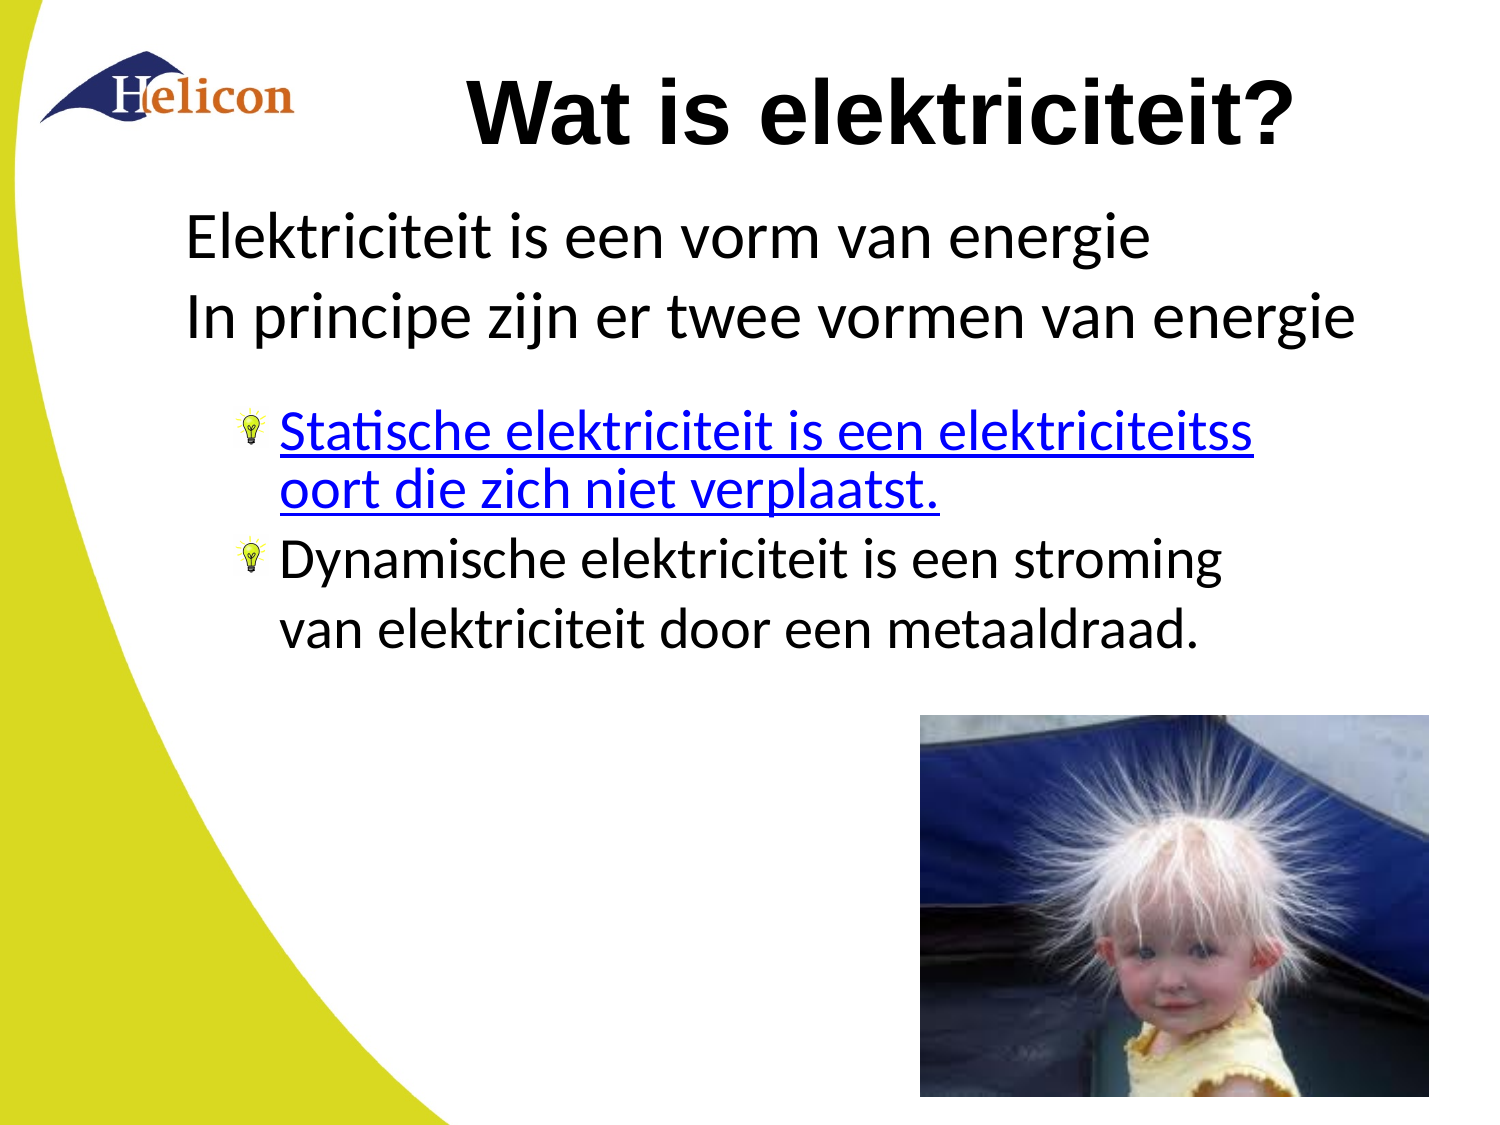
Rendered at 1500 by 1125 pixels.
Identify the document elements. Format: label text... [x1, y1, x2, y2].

text_box Elektriciteit is een vorm van energie In principe zijn er twee vormen van energie [171, 184, 1376, 360]
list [919, 715, 1429, 1098]
title Wat is elektriciteit? [337, 54, 1428, 161]
picture [0, 0, 1500, 1125]
text_box Statische elektriciteit is een elektriciteitssoort die zich niet verplaatst. Dynamische elektriciteit is een stroming van elektriciteit door een metaaldraad. [218, 384, 1282, 610]
